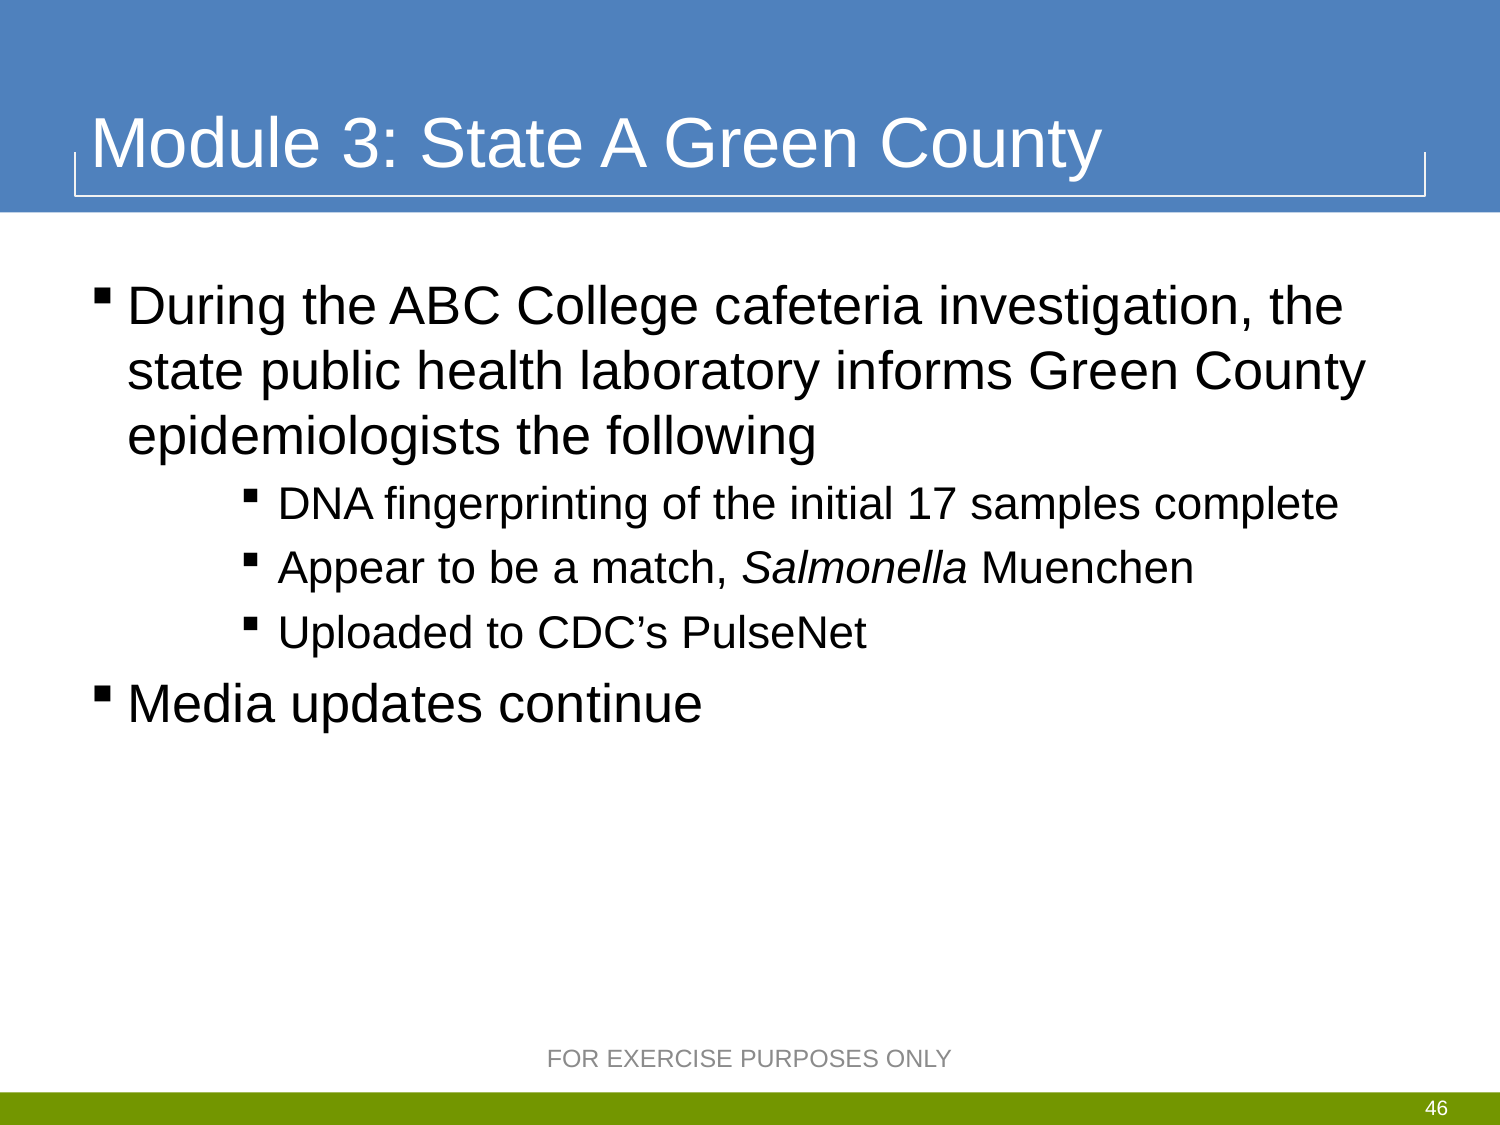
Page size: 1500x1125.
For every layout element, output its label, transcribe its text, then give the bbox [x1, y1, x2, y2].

title Module 3: State A Green County [74, 44, 1426, 233]
list During the ABC College cafeteria investigation, the state public health laboratory informs Green County epidemiologists the following DNA fingerprinting of the initial 17 samples complete Appear to be a match, Salmonella Muenchen Uploaded to CDC’s PulseNet Media updates continue [74, 262, 1426, 1006]
footer FOR EXERCISE PURPOSES ONLY [512, 1042, 988, 1103]
